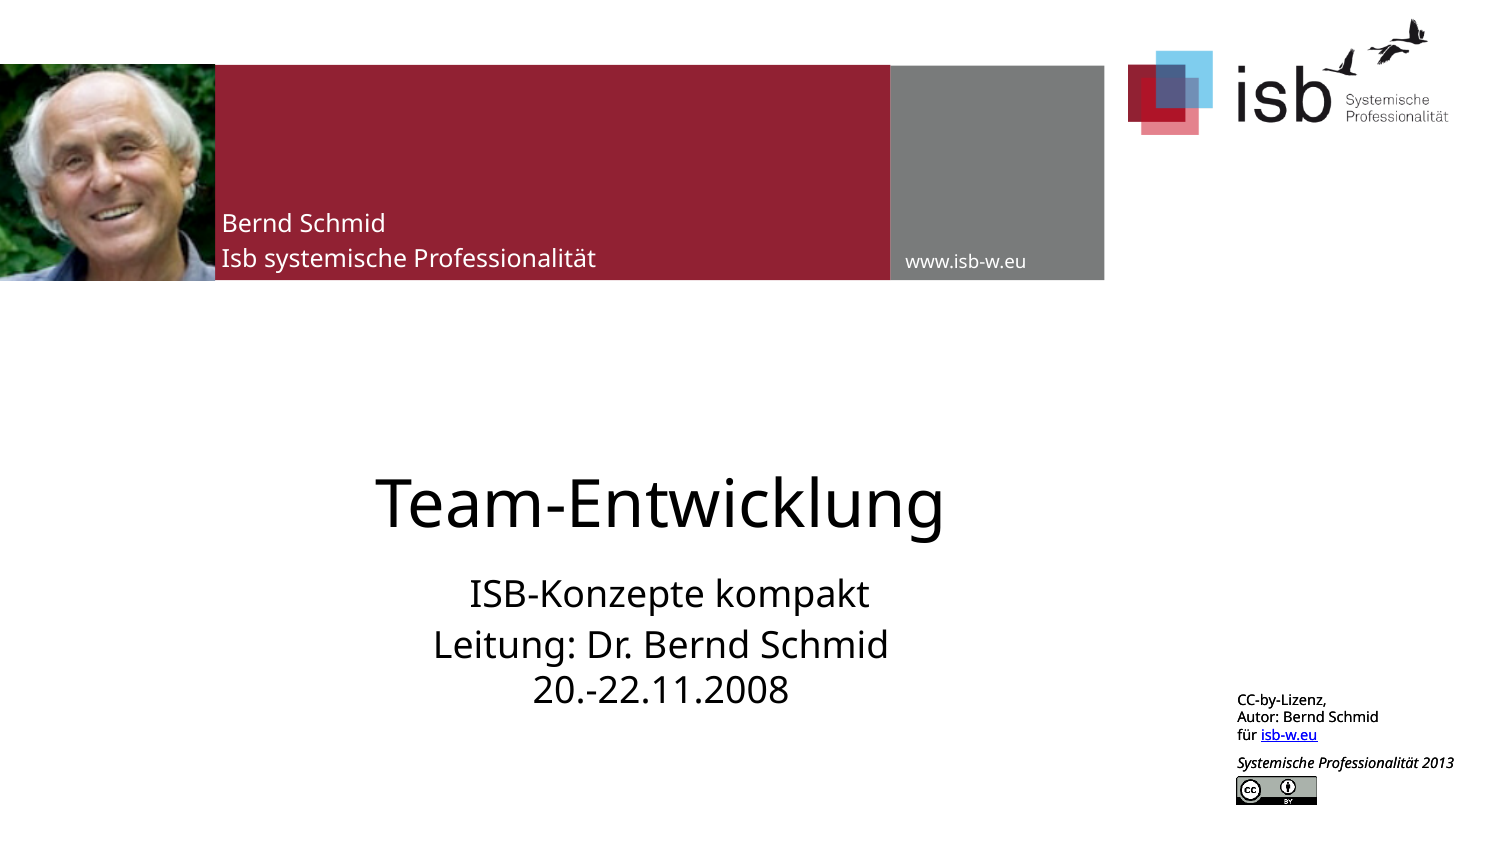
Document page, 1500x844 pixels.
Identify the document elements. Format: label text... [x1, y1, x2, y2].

title Team-Entwicklung ISB-Konzepte kompakt Leitung: Dr. Bernd Schmid 20.-22.11.2008 [100, 280, 1223, 812]
picture [1128, 14, 1461, 139]
picture [1236, 775, 1318, 805]
subtitle Bernd Schmid Isb systemische Professionalität [216, 64, 891, 281]
text_box CC-by-Lizenz, Autor: Bernd Schmid für isb-w.eu Systemische Professionalität 2013 [1222, 543, 1500, 844]
picture [0, 64, 216, 281]
